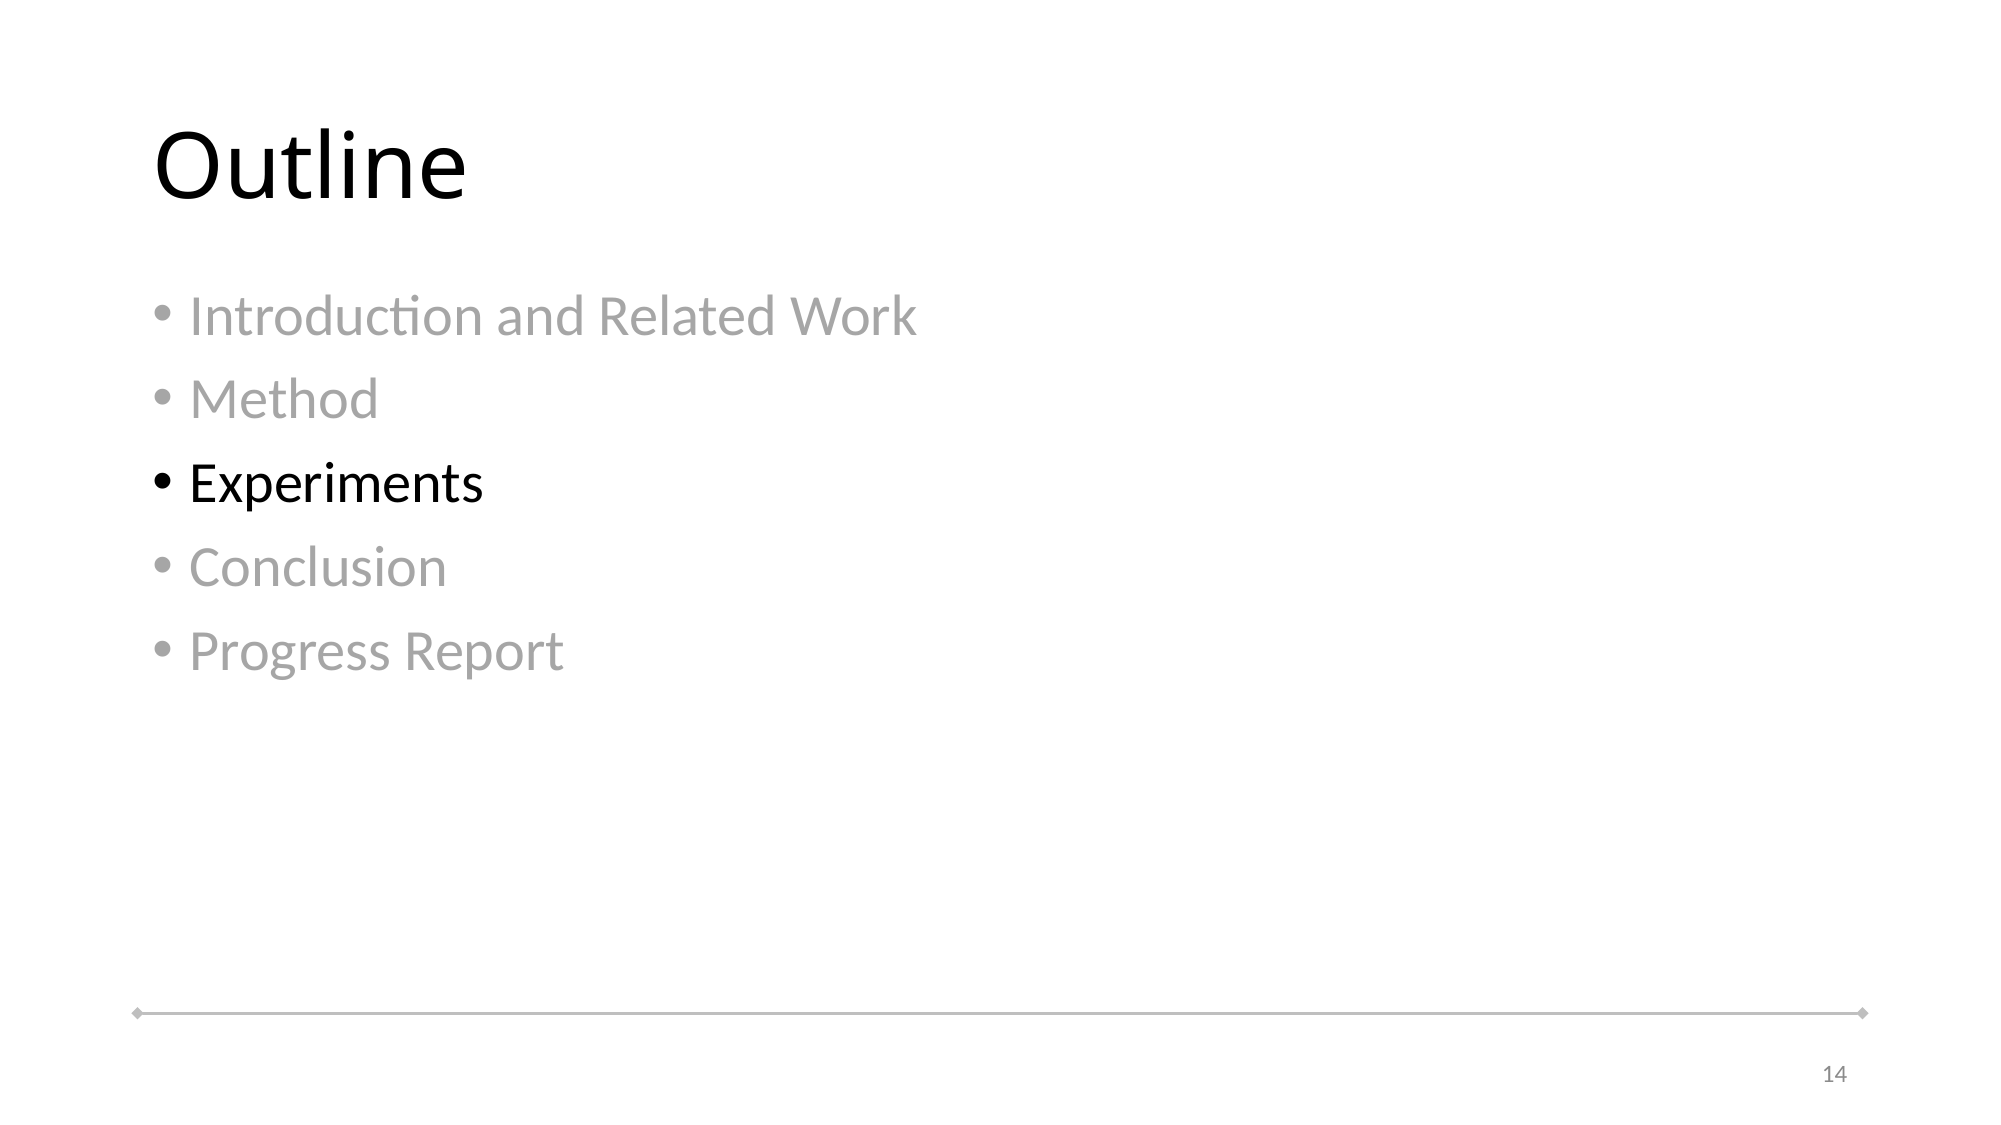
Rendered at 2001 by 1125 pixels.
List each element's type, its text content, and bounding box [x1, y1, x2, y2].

title Outline [137, 59, 1863, 277]
slide_number 14 [1412, 1042, 1863, 1103]
list Introduction and Related Work Method Experiments Conclusion Progress Report [137, 277, 1863, 1012]
